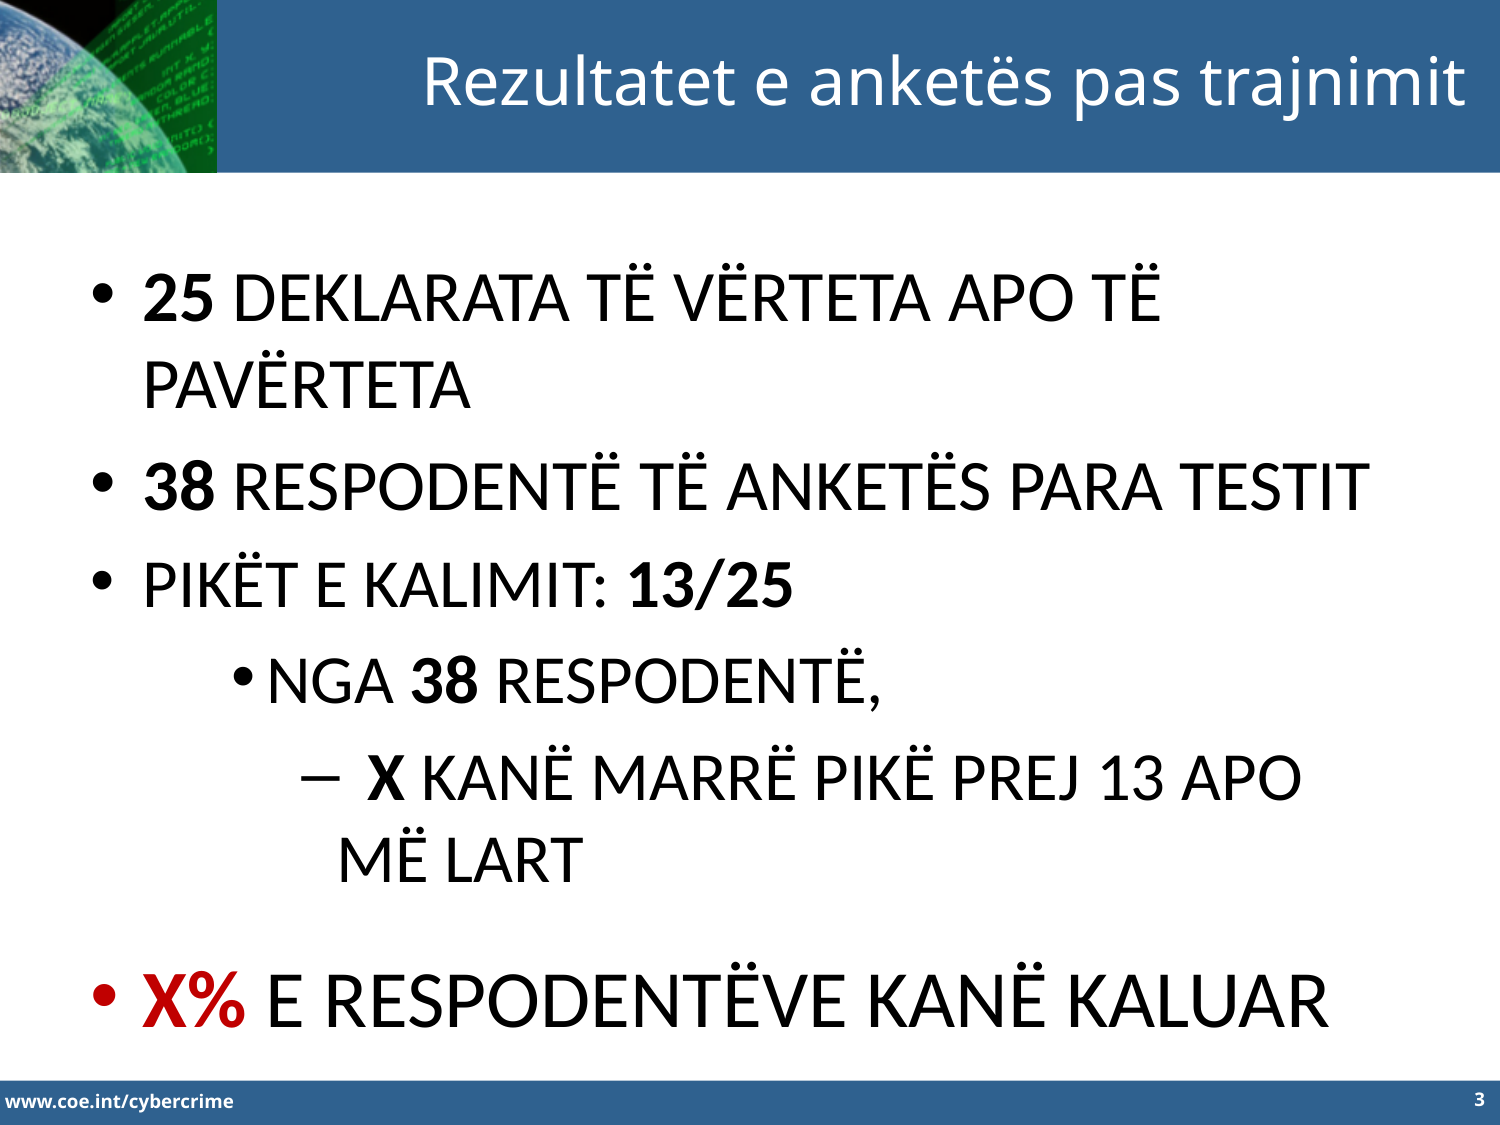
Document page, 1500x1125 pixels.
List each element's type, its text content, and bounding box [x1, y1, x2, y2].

text_box Rezultatet e anketës pas trajnimit [230, 31, 1483, 126]
text_box 25 DEKLARATA TË VËRTETA APO TË PAVËRTETA 38 RESPODENTË TË ANKETËS PARA TESTIT PIKËT E KALIMIT: 13/25 NGA 38 RESPODENTË, X KANË MARRË PIKË PREJ 13 APO MË LART X% E RESPODENTËVE KANË KALUAR [74, 241, 1425, 1067]
picture [0, 1, 217, 173]
